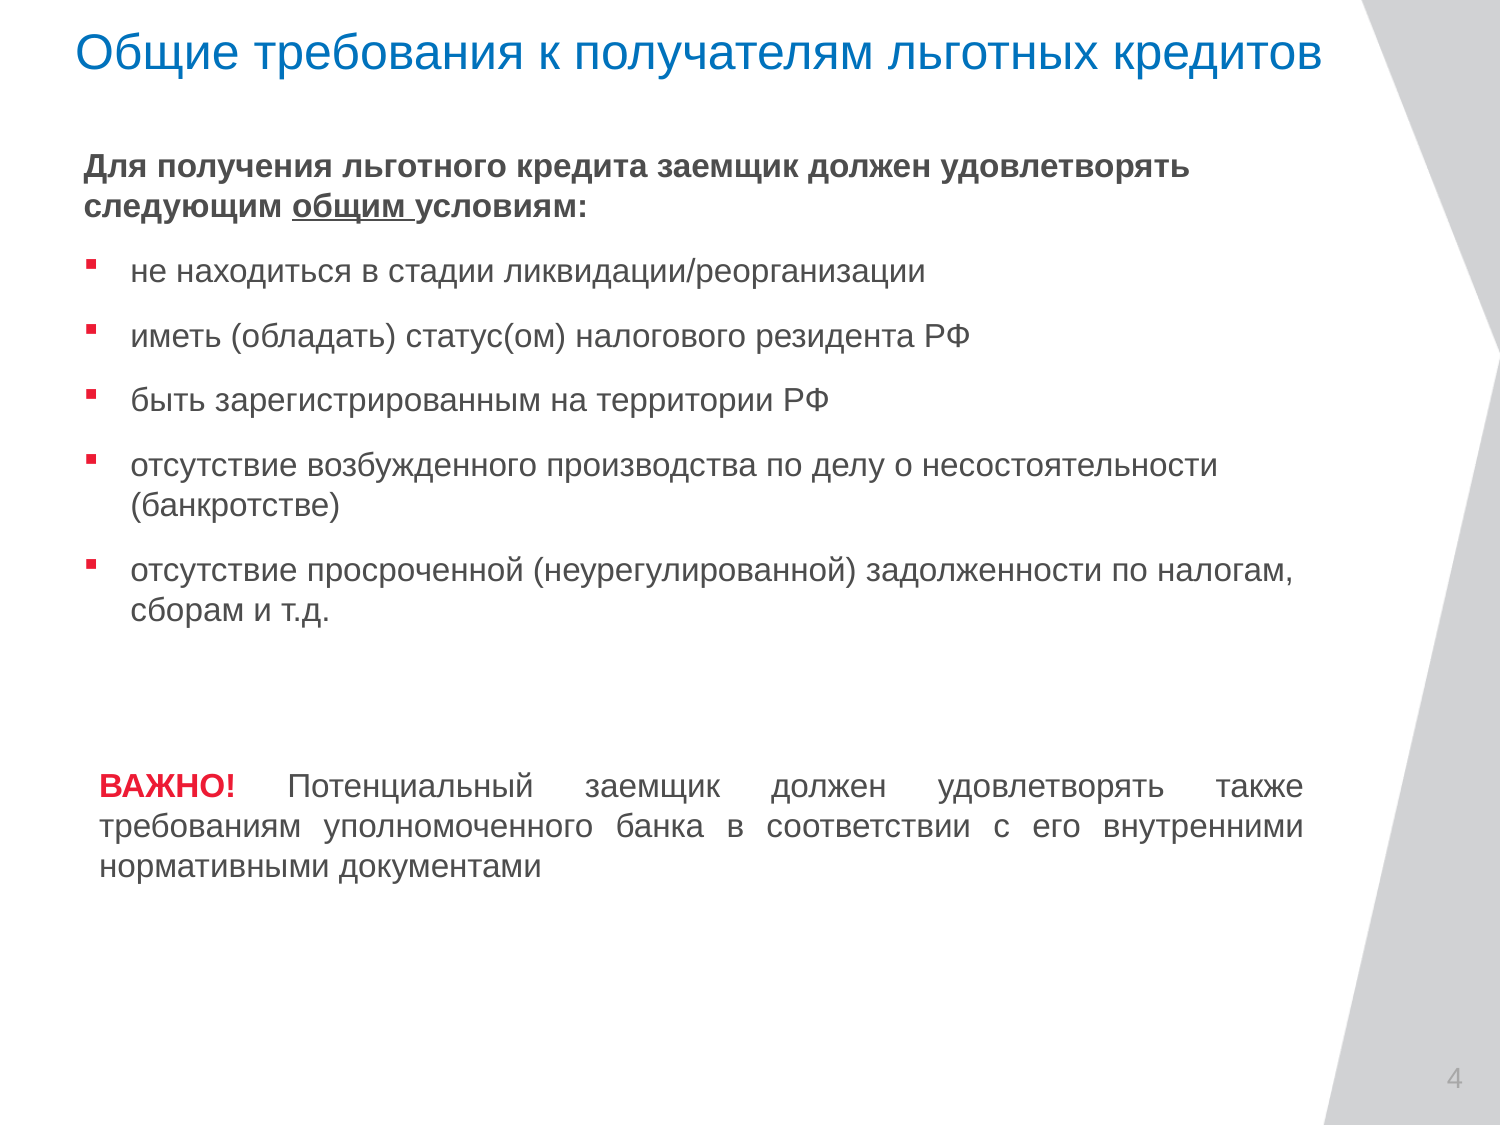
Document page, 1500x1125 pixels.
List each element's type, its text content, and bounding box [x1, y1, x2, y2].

text_box ВАЖНО! Потенциальный заемщик должен удовлетворять также требованиям уполномоченного банка в соответствии с его внутренними нормативными документами [84, 756, 1321, 892]
picture [0, 0, 1500, 1125]
title Общие требования к получателям льготных кредитов [75, 19, 1341, 136]
slide_number 4 [1128, 1046, 1478, 1107]
text_box Для получения льготного кредита заемщик должен удовлетворять следующим общим условиям: не находиться в стадии ликвидации/реорганизации иметь (обладать) статус(ом) налогового резидента РФ быть зарегистрированным на территории РФ отсутствие возбужденного производства по делу о несостоятельности (банкротстве) отсутствие просроченной (неурегулированной) задолженности по налогам, сборам и т.д. [68, 136, 1365, 636]
